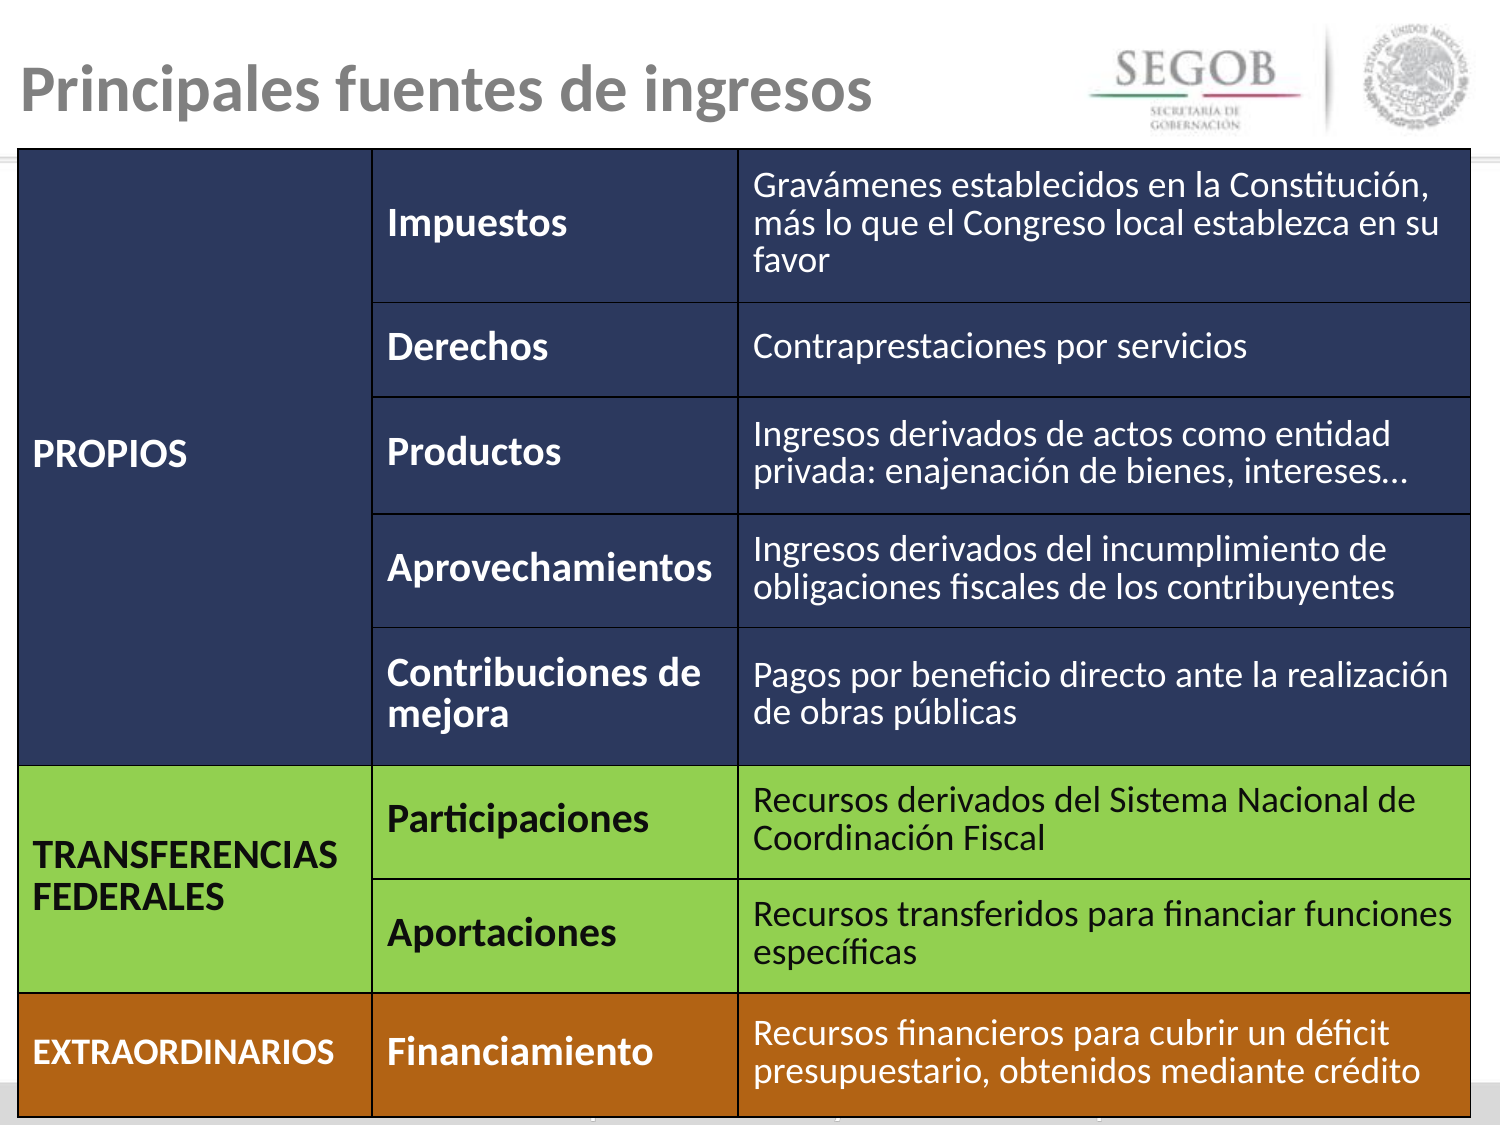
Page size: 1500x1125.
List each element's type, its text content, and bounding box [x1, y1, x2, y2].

table_cell Derechos [373, 303, 737, 396]
title Principales fuentes de ingresos [5, 0, 1081, 194]
table_cell EXTRAORDINARIOS [19, 994, 371, 1116]
table_cell Ingresos derivados de actos como entidad privada: enajenación de bienes, intereses… [739, 398, 1470, 513]
table_header Impuestos [373, 194, 737, 302]
table_cell Contribuciones de mejora [373, 628, 737, 765]
table_cell TRANSFERENCIAS FEDERALES [19, 766, 371, 992]
table_cell Pagos por beneficio directo ante la realización de obras públicas [739, 628, 1470, 765]
table_cell Aprovechamientos [373, 515, 737, 627]
table_cell Participaciones [373, 766, 737, 878]
table_cell Contraprestaciones por servicios [739, 303, 1470, 396]
table_cell Recursos transferidos para financiar funciones específicas [739, 880, 1470, 992]
table_cell Financiamiento [373, 994, 737, 1116]
table_cell Aportaciones [373, 880, 737, 992]
table_cell Recursos financieros para cubrir un déficit presupuestario, obtenidos mediante crédito [739, 994, 1470, 1116]
table_cell Productos [373, 398, 737, 513]
table_cell Ingresos derivados del incumplimiento de obligaciones fiscales de los contribuyentes [739, 515, 1470, 627]
table_header Gravámenes establecidos en la Constitución, más lo que el Congreso local establezca en su favor [739, 150, 1470, 302]
picture [0, 0, 1500, 1125]
table_header PROPIOS [19, 194, 371, 765]
table_cell Recursos derivados del Sistema Nacional de Coordinación Fiscal [739, 766, 1470, 878]
